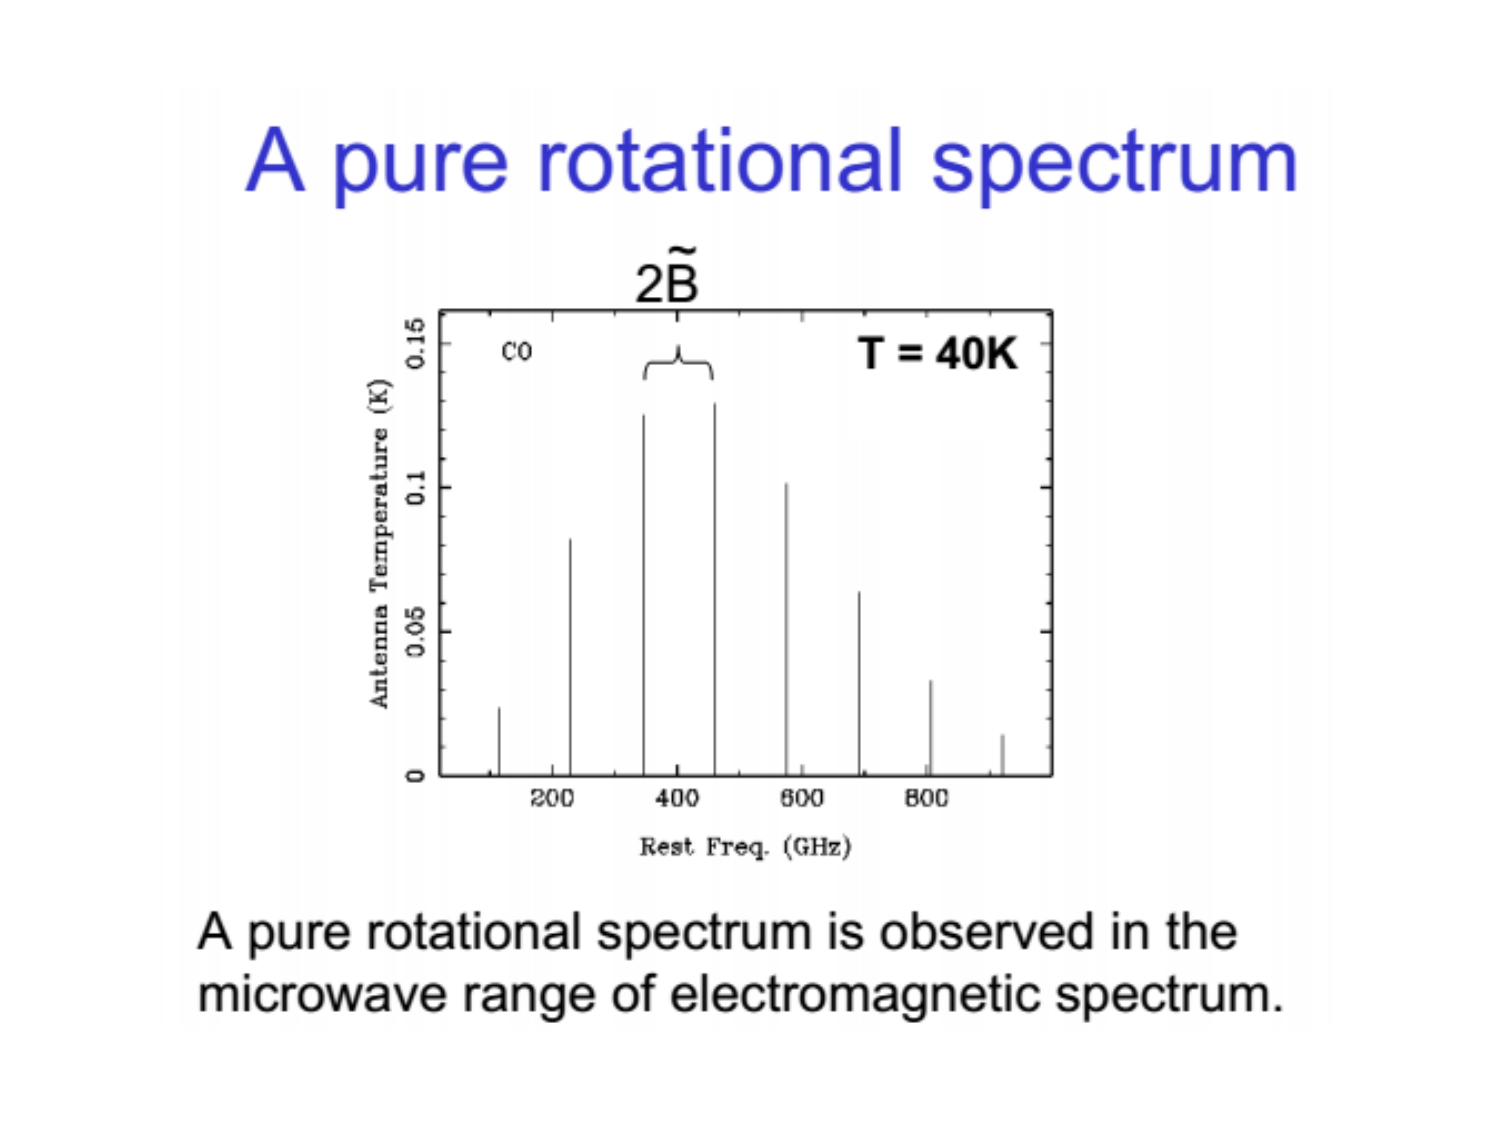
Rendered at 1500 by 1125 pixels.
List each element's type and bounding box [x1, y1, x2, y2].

picture [112, 87, 1361, 1063]
